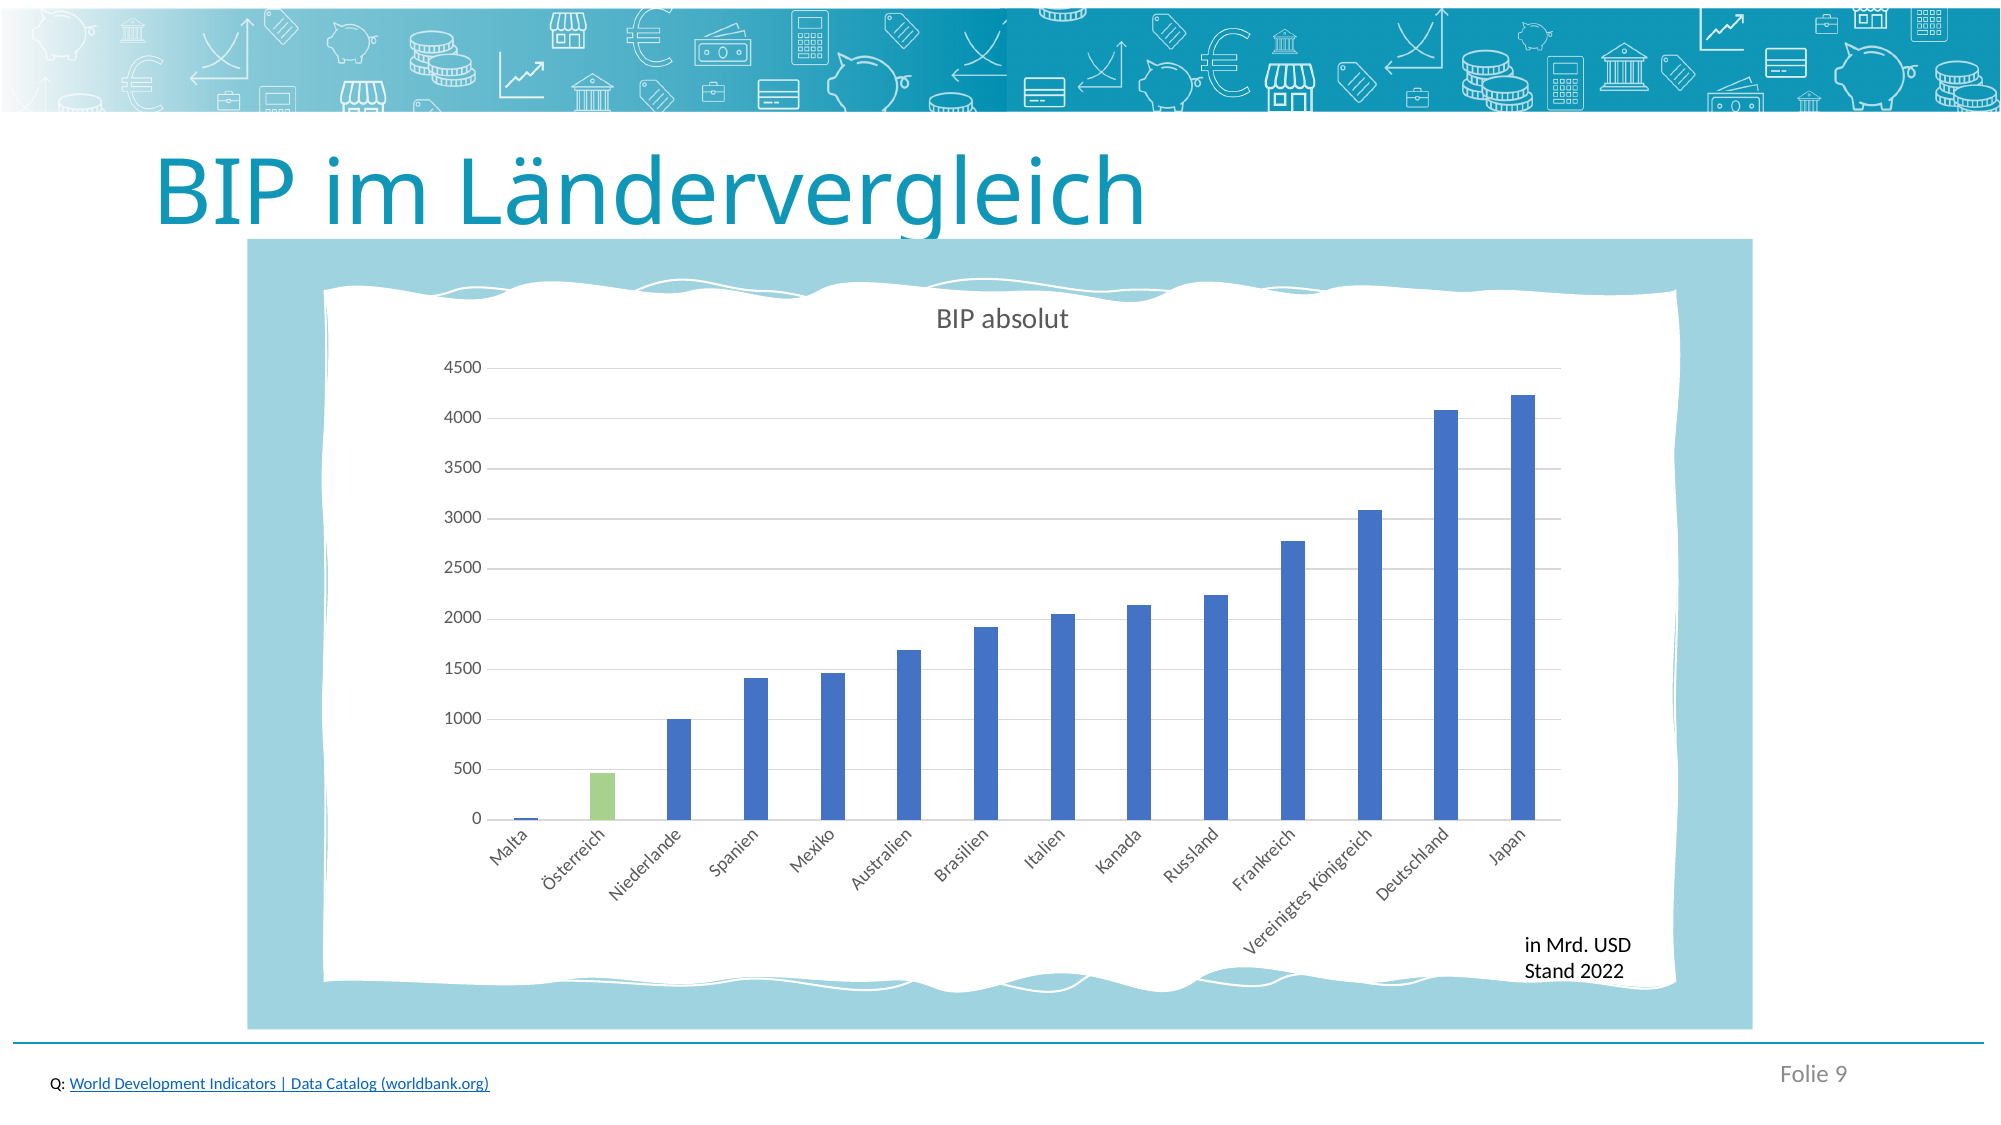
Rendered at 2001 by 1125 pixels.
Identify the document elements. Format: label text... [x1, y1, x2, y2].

text_box Q: World Development Indicators | Data Catalog (worldbank.org) [35, 1051, 1140, 1114]
chart [420, 275, 1585, 975]
slide_number Folie 9 [1412, 1042, 1863, 1103]
title BIP im Ländervergleich [137, 111, 1863, 278]
picture [970, 99, 974, 109]
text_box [247, 238, 1753, 1030]
picture [1, 8, 964, 112]
picture [1006, 8, 2001, 112]
